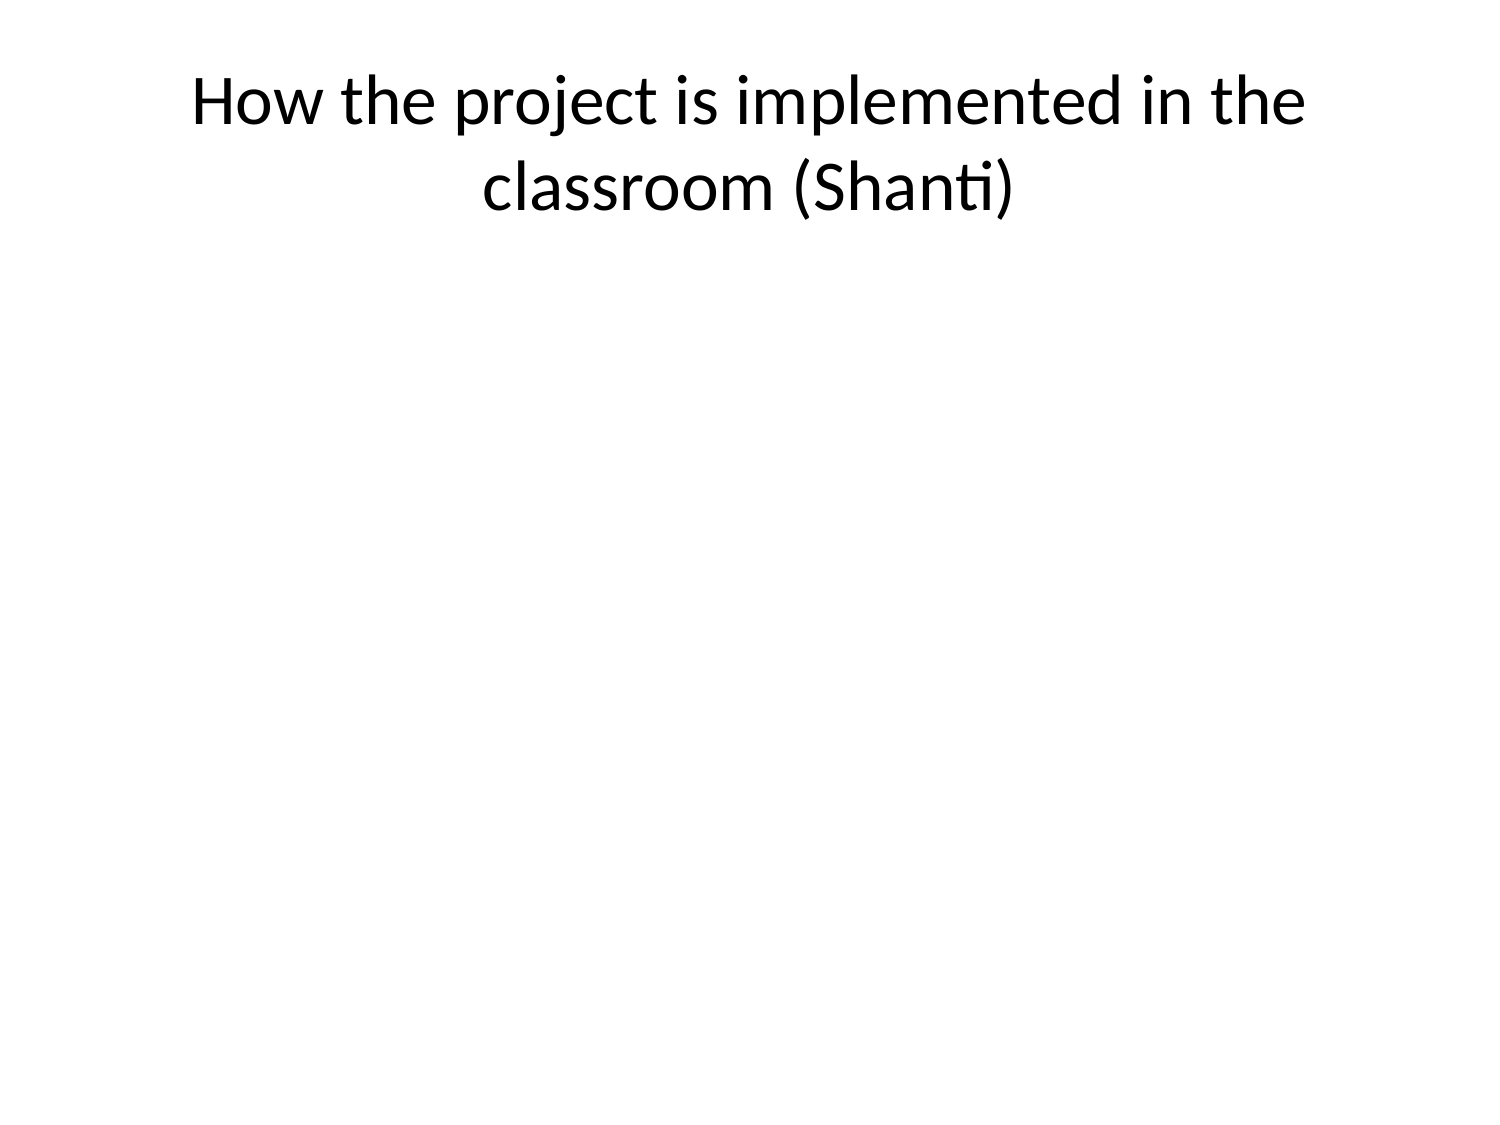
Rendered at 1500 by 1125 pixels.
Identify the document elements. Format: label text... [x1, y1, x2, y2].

title How the project is implemented in the classroom (Shanti) [75, 45, 1425, 233]
